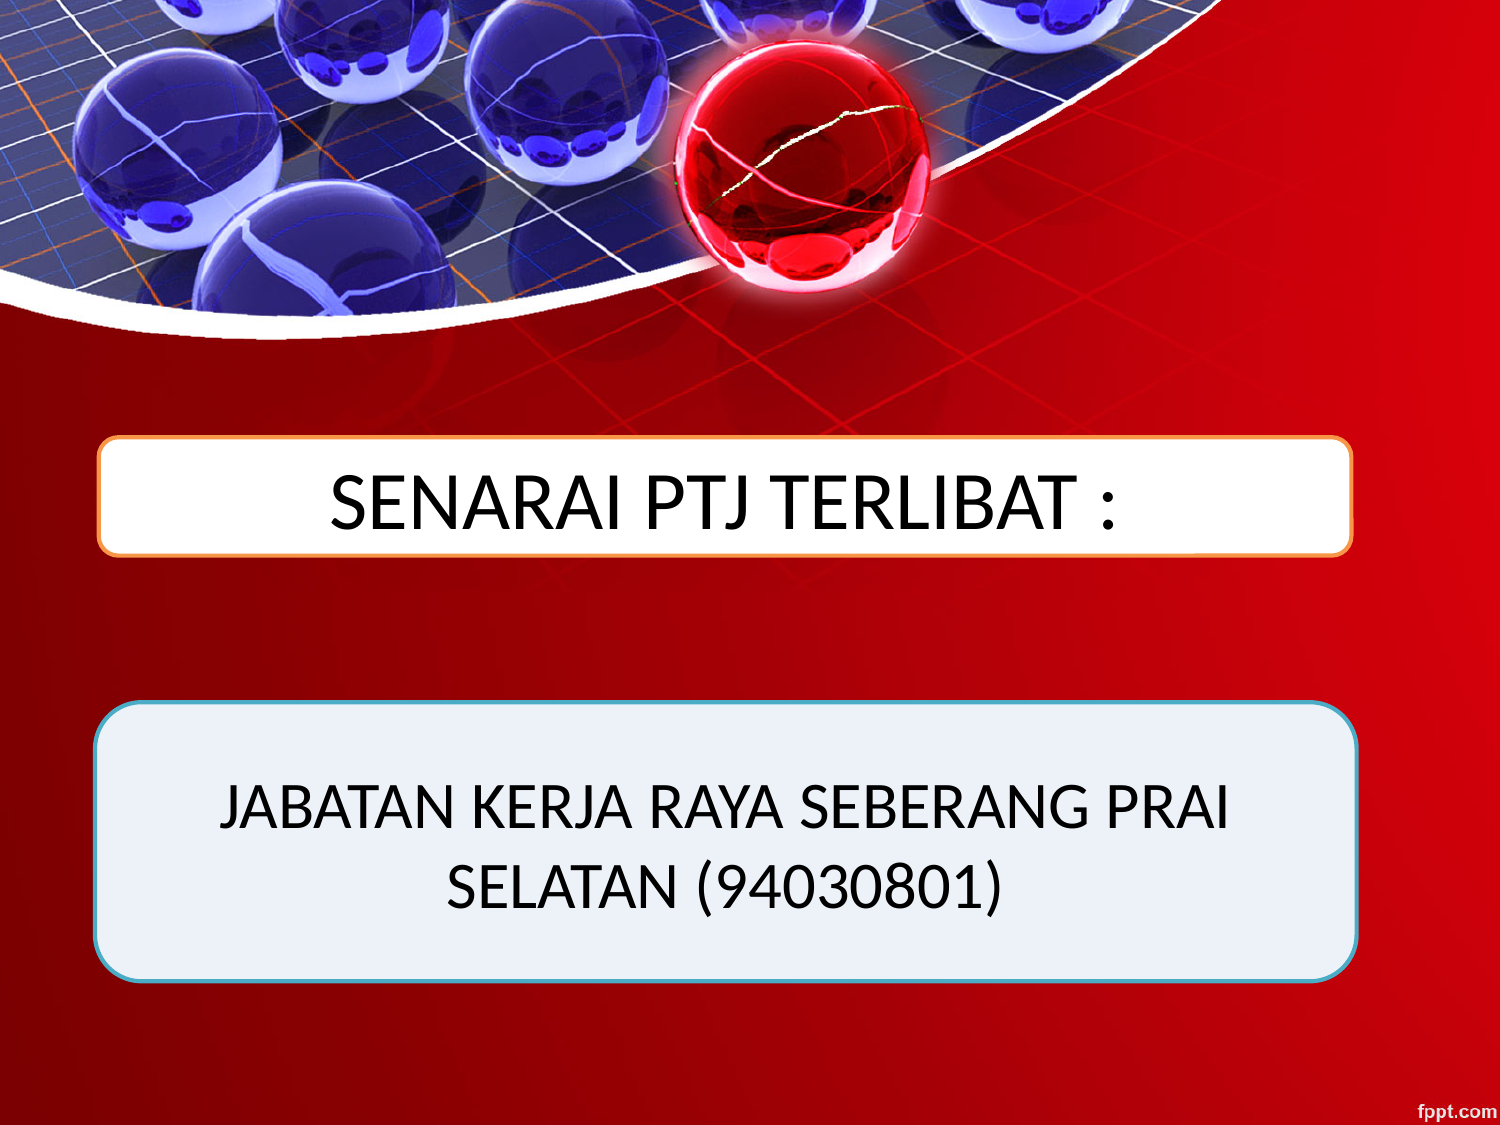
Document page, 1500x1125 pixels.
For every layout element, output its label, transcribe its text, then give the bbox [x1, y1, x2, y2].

text_box SENARAI PTJ TERLIBAT : [96, 435, 1354, 558]
picture [0, 0, 1500, 1125]
text_box JABATAN KERJA RAYA SEBERANG PRAI SELATAN (94030801) [94, 702, 1357, 982]
